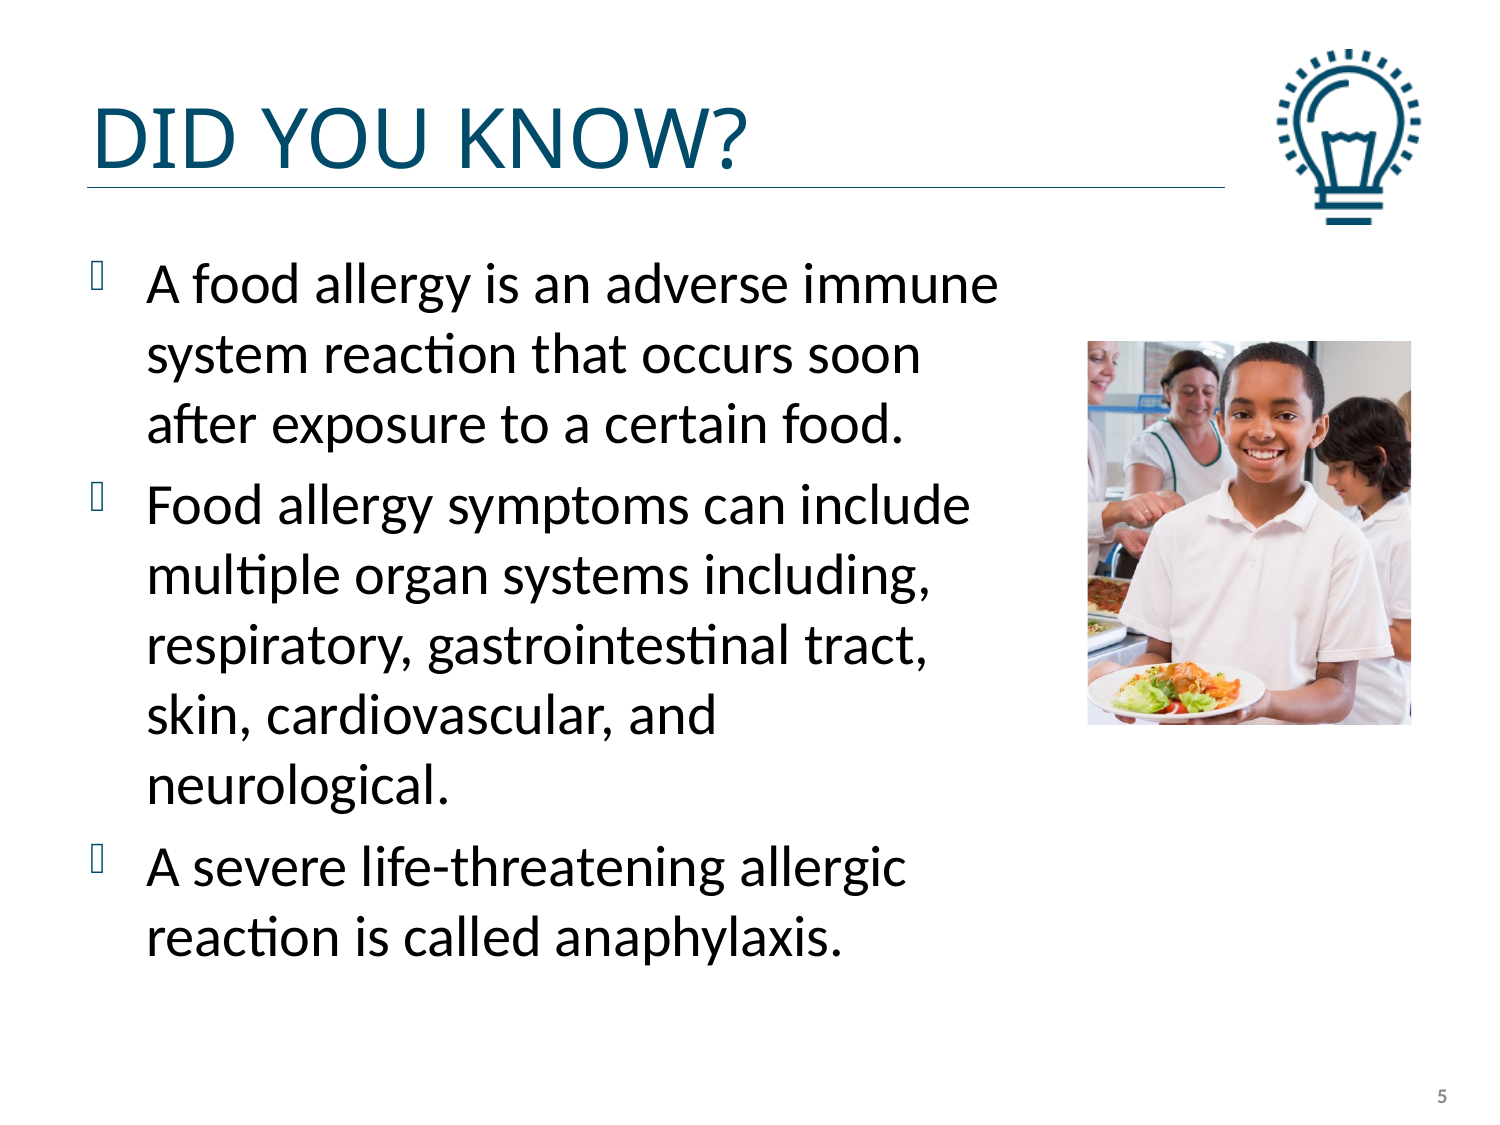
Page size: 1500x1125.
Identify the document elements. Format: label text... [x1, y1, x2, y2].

title Did you know? [75, 50, 1271, 221]
slide_number 5 [1112, 1077, 1463, 1113]
picture [1274, 49, 1423, 225]
picture [1087, 341, 1412, 726]
list A food allergy is an adverse immune system reaction that occurs soon after exposure to a certain food. Food allergy symptoms can include multiple organ systems including, respiratory, gastrointestinal tract, skin, cardiovascular, and neurological. A severe life-threatening allergic reaction is called anaphylaxis. [75, 237, 1050, 980]
